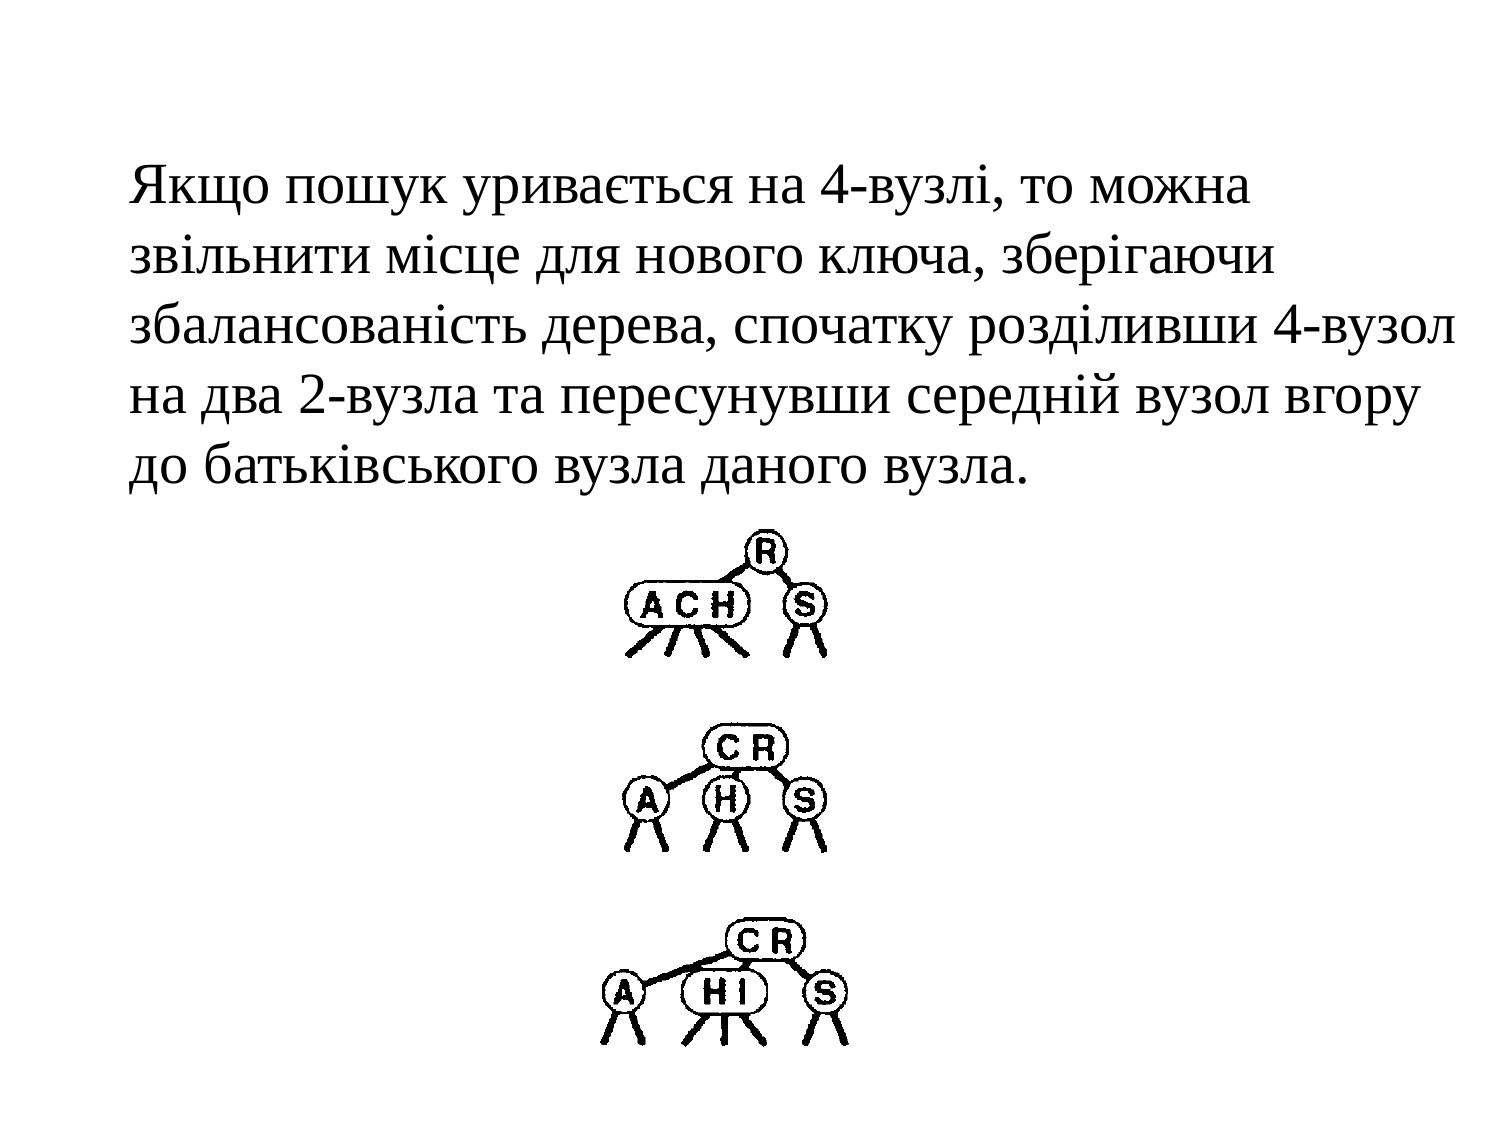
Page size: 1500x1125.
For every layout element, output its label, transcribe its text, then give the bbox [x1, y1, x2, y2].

picture [436, 491, 1105, 1077]
list Якщо пошук уривається на 4-вузлі, то можна звільнити місце для нового ключа, зберігаючи збалансованість дерева, спочатку розділивши 4-вузол на два 2-вузла та пересунувши середній вузол вгору до батьківського вузла даного вузла. [0, 136, 1500, 492]
